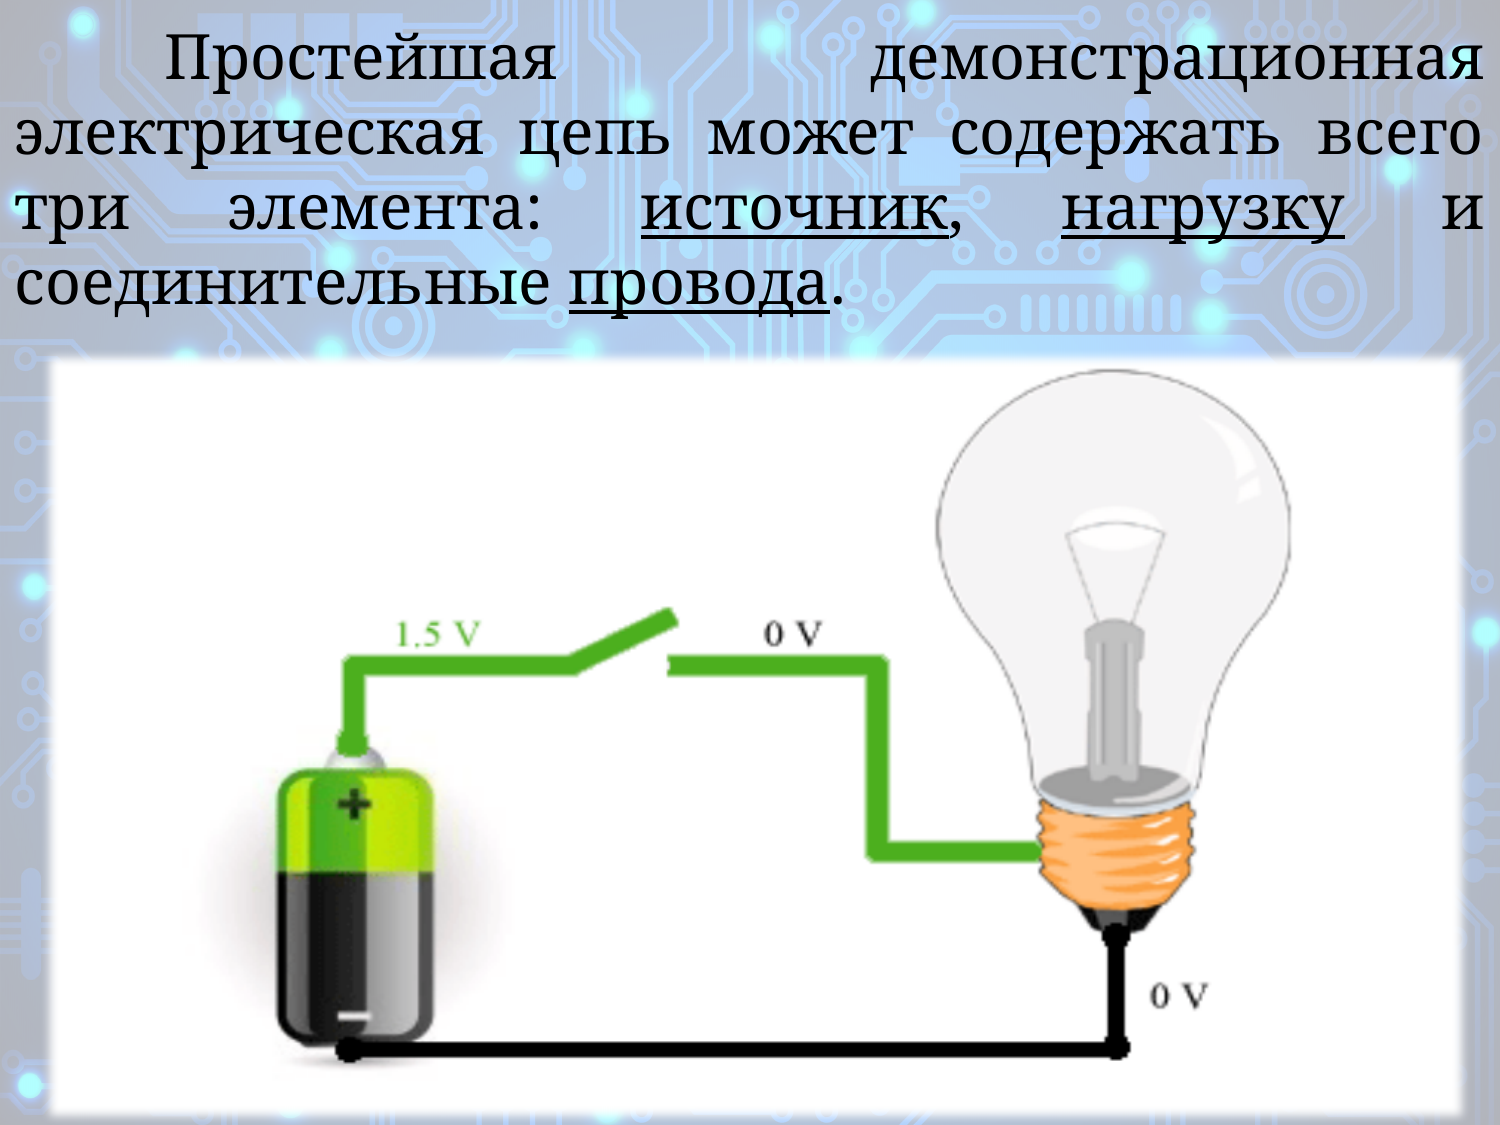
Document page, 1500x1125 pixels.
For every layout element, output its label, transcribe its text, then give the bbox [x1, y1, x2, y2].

text_box Простейшая демонстрационная электрическая цепь может содержать всего три элемента: источник, нагрузку и соединительные провода. [0, 5, 1500, 325]
picture [41, 349, 1471, 1125]
